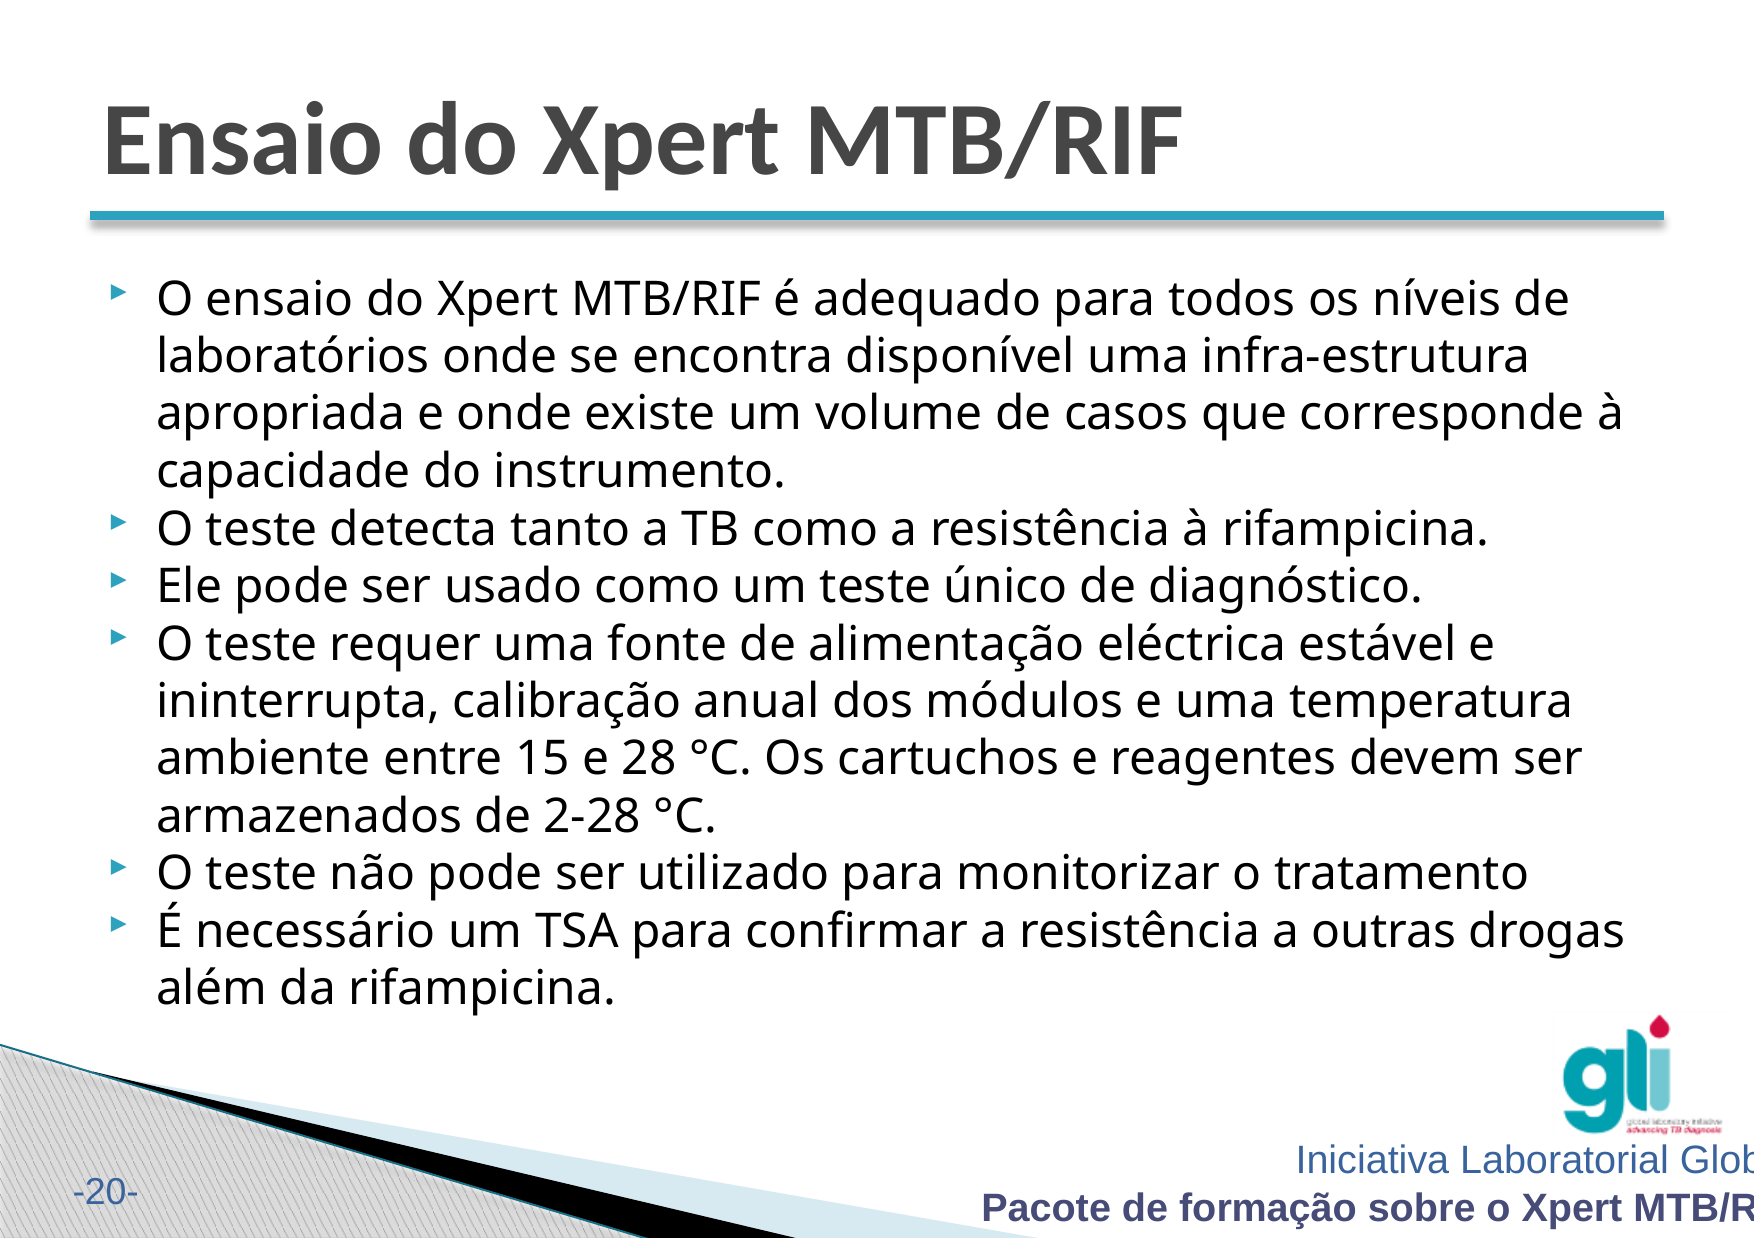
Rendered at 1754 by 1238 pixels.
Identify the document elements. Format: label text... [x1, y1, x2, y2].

title Ensaio do Xpert MTB/RIF [87, 49, 1666, 216]
list O ensaio do Xpert MTB/RIF é adequado para todos os níveis de laboratórios onde se encontra disponível uma infra-estrutura apropriada e onde existe um volume de casos que corresponde à capacidade do instrumento. O teste detecta tanto a TB como a resistência à rifampicina. Ele pode ser usado como um teste único de diagnóstico. O teste requer uma fonte de alimentação eléctrica estável e ininterrupta, calibração anual dos módulos e uma temperatura ambiente entre 15 e 28 °C. Os cartuchos e reagentes devem ser armazenados de 2-28 °C. O teste não pode ser utilizado para monitorizar o tratamento É necessário um TSA para confirmar a resistência a outras drogas além da rifampicina. [87, 267, 1666, 1056]
picture [1553, 1011, 1727, 1139]
